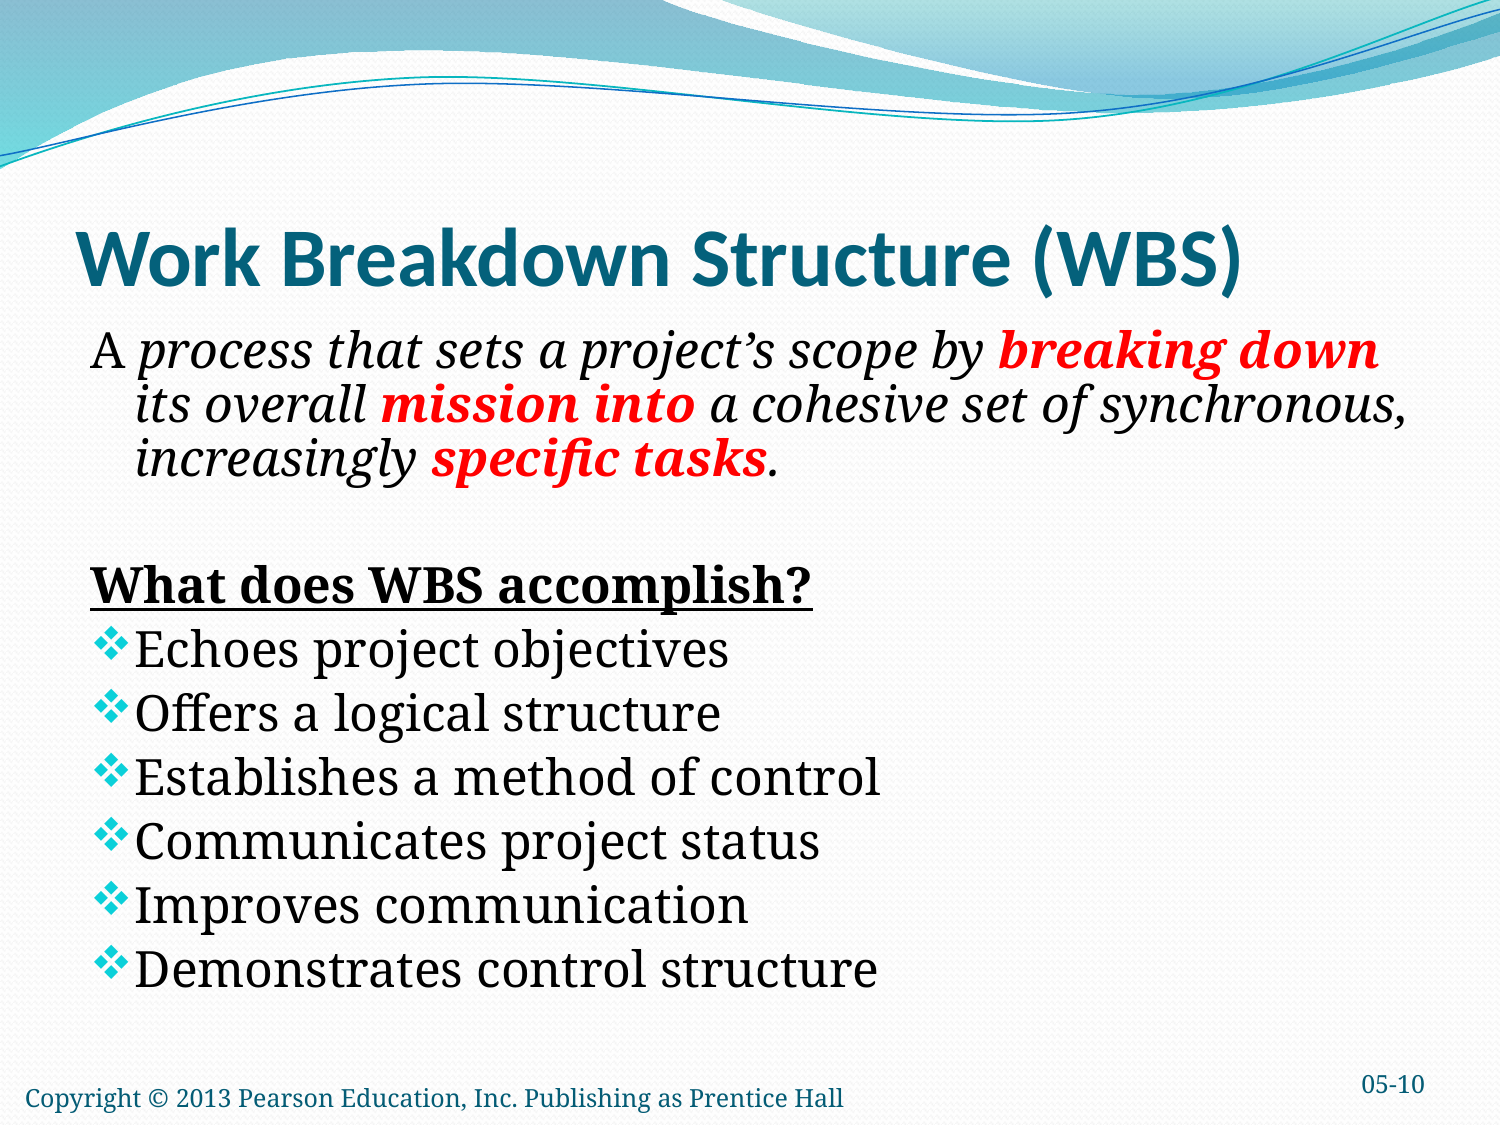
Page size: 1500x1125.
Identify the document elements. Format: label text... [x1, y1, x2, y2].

list A process that sets a project’s scope by breaking down its overall mission into a cohesive set of synchronous, increasingly specific tasks. What does WBS accomplish? Echoes project objectives Offers a logical structure Establishes a method of control Communicates project status Improves communication Demonstrates control structure [74, 317, 1426, 1038]
slide_number 05-10 [1299, 1042, 1425, 1103]
title Work Breakdown Structure (WBS) [74, 115, 1426, 304]
